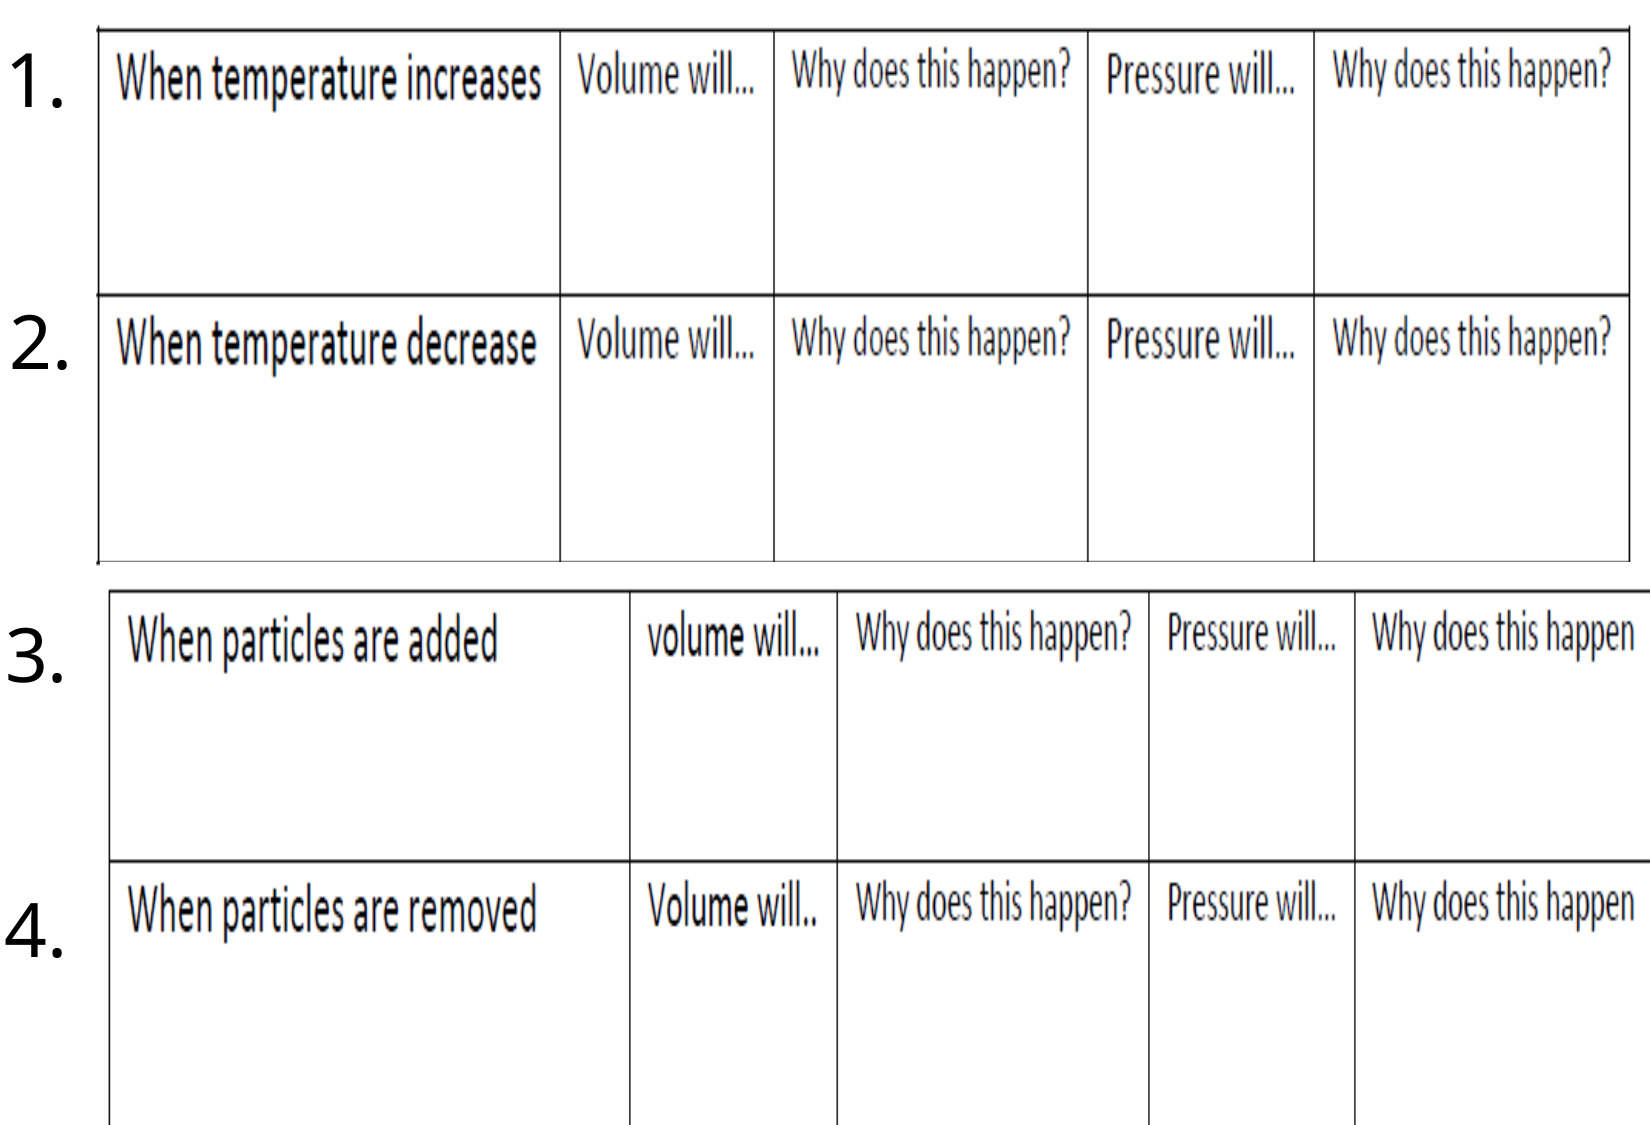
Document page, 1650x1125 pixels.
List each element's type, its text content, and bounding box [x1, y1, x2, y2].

text_box 3. [0, 599, 95, 705]
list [74, 0, 1650, 576]
picture [99, 562, 1650, 1125]
text_box 2. [0, 287, 70, 393]
text_box 1. [0, 24, 70, 130]
text_box 4. [0, 874, 95, 980]
